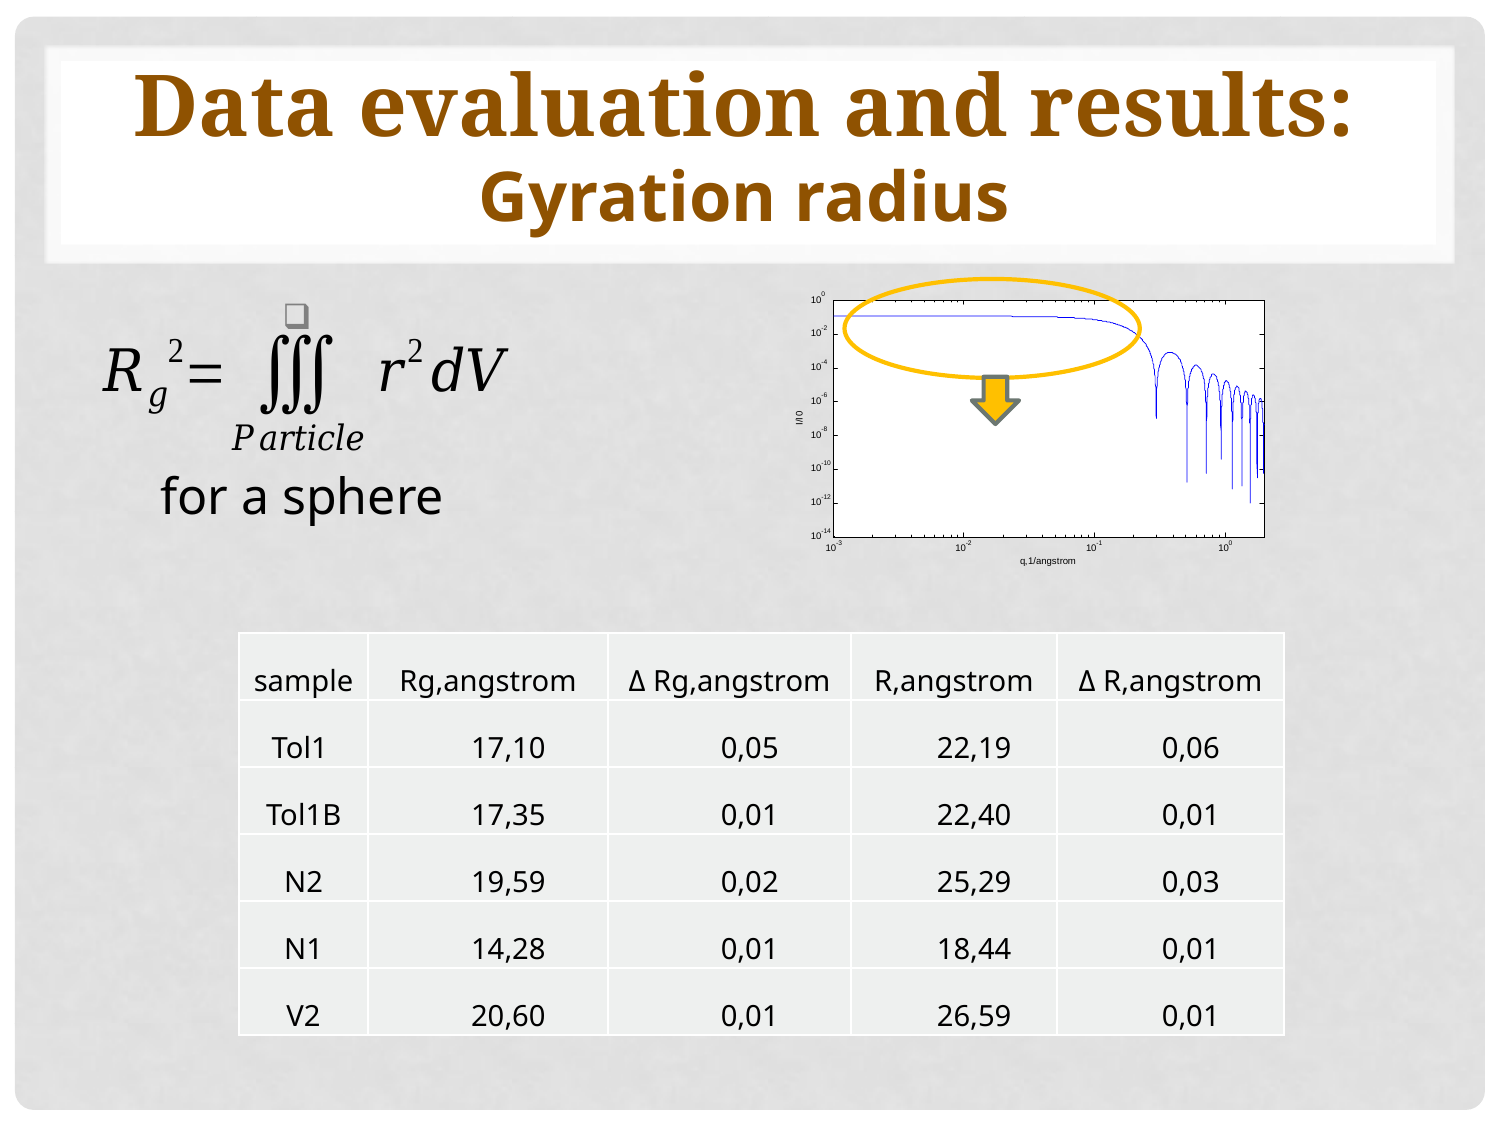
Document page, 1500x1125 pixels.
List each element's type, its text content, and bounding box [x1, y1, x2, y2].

picture [761, 278, 1318, 570]
table_cell 0,03 [1058, 835, 1283, 900]
table_cell 22,40 [852, 768, 1056, 833]
table_cell V2 [240, 969, 367, 1034]
table_cell 19,59 [369, 835, 607, 900]
table_cell 17,10 [369, 701, 607, 766]
table_cell Tol1 [240, 701, 367, 766]
table_cell 0,02 [609, 835, 850, 900]
table_cell N1 [240, 902, 367, 967]
table_cell 0,06 [1058, 701, 1283, 766]
table_cell 0,01 [609, 969, 850, 1034]
table_cell 26,59 [852, 969, 1056, 1034]
table_header sample [240, 634, 367, 699]
table_cell 22,19 [852, 701, 1056, 766]
table_cell 14,28 [369, 902, 607, 967]
table_header R,angstrom [852, 634, 1056, 699]
table_cell 17,35 [369, 768, 607, 833]
table_header Δ R,angstrom [1058, 634, 1283, 699]
table_cell 0,05 [609, 701, 850, 766]
table_cell 0,01 [609, 768, 850, 833]
table_cell 25,29 [852, 835, 1056, 900]
table_cell 18,44 [852, 902, 1056, 967]
table_cell 0,01 [1058, 902, 1283, 967]
table_header Δ Rg,angstrom [609, 634, 850, 699]
table_cell 0,01 [1058, 969, 1283, 1034]
table_cell 20,60 [369, 969, 607, 1034]
table_cell N2 [240, 835, 367, 900]
table_cell Tol1B [240, 768, 367, 833]
table_header Rg,angstrom [369, 634, 607, 699]
table_cell 0,01 [609, 902, 850, 967]
text_box Data evaluation and results: Gyration radius [47, 30, 1442, 256]
table_cell 0,01 [1058, 768, 1283, 833]
